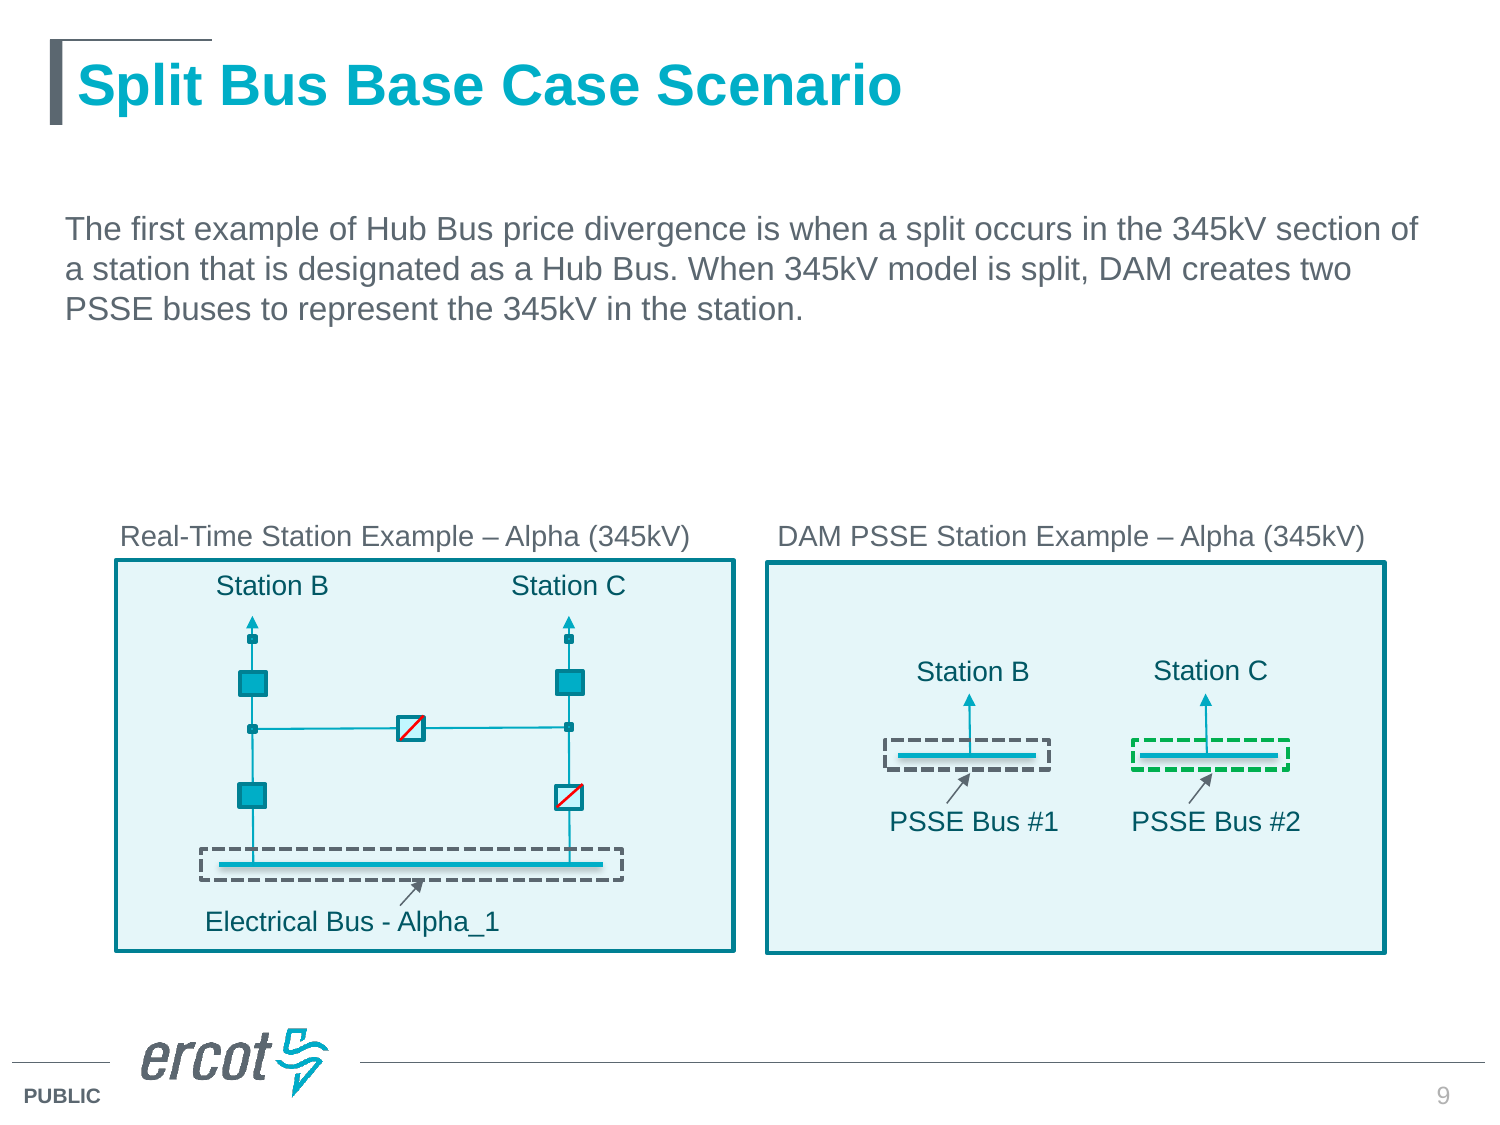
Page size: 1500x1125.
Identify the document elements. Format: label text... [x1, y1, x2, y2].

slide_number 9 [1400, 1076, 1488, 1113]
picture [137, 1024, 332, 1100]
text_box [104, 509, 1448, 954]
title Split Bus Base Case Scenario [62, 39, 1450, 125]
list The first example of Hub Bus price divergence is when a split occurs in the 345kV section of a station that is designated as a Hub Bus. When 345kV model is split, DAM creates two PSSE buses to represent the 345kV in the station. [50, 200, 1450, 402]
